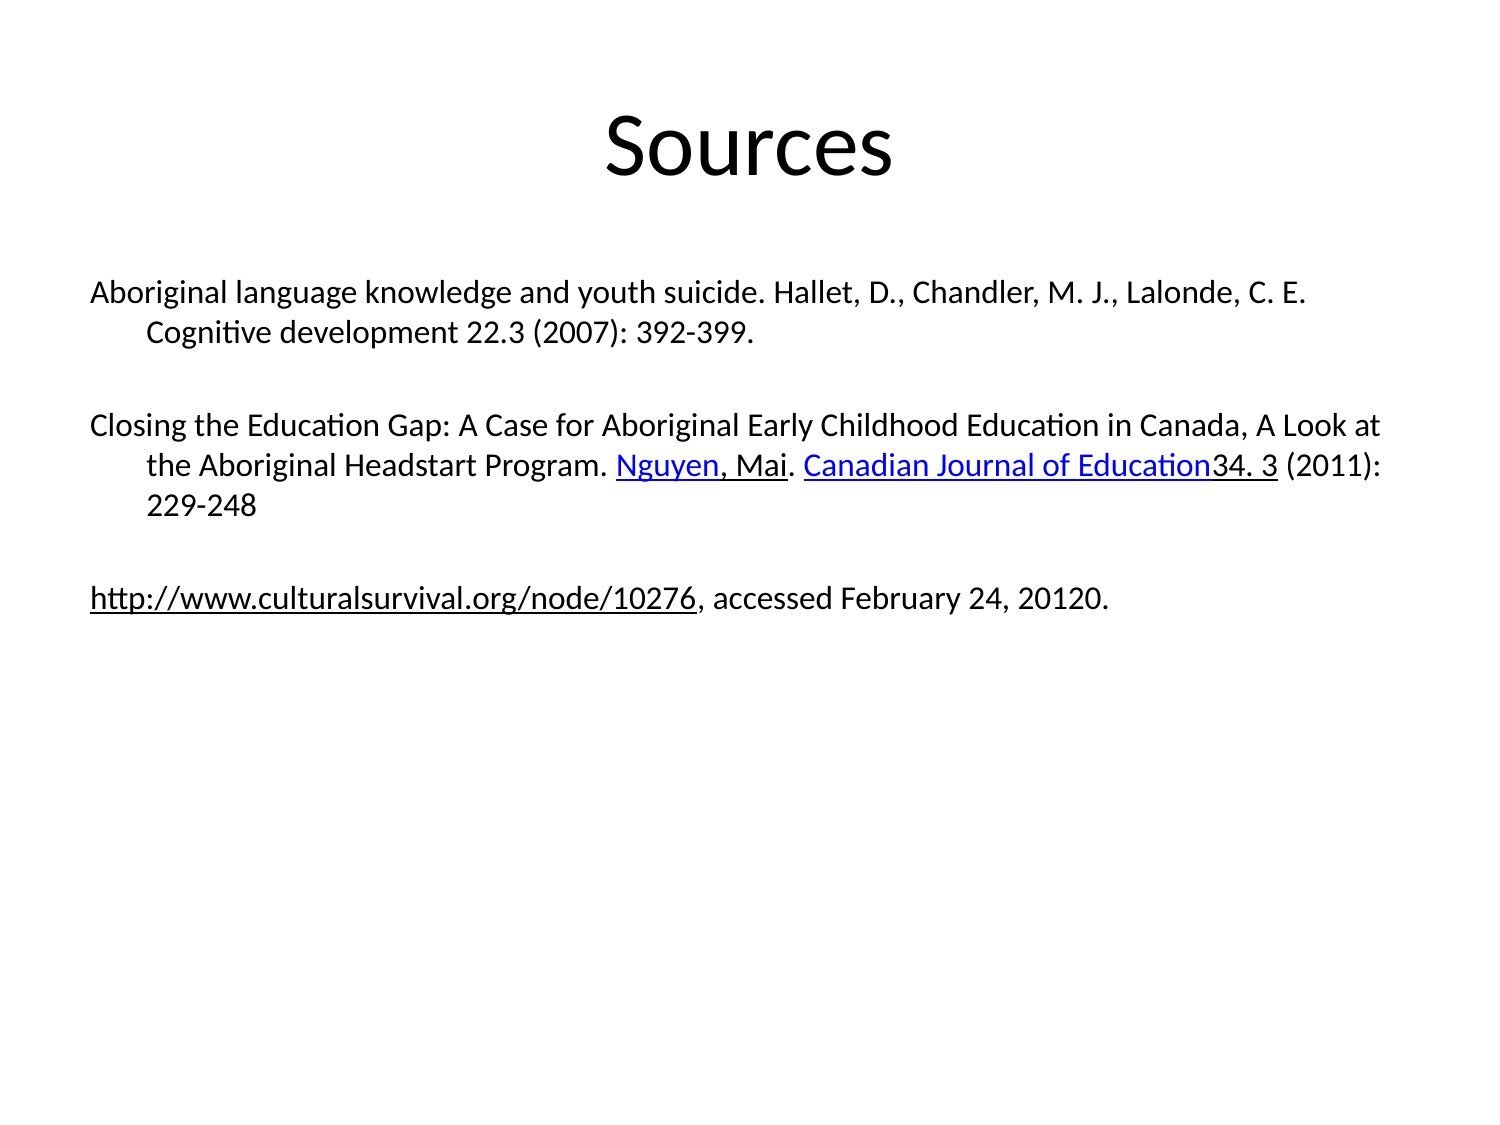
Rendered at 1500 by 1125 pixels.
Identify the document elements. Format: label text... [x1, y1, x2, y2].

list Aboriginal language knowledge and youth suicide. Hallet, D., Chandler, M. J., Lalonde, C. E. Cognitive development 22.3 (2007): 392-399. Closing the Education Gap: A Case for Aboriginal Early Childhood Education in Canada, A Look at the Aboriginal Headstart Program. Nguyen, Mai. Canadian Journal of Education34. 3 (2011): 229-248 http://www.culturalsurvival.org/node/10276, accessed February 24, 20120. [75, 262, 1425, 1005]
title Sources [75, 45, 1425, 233]
